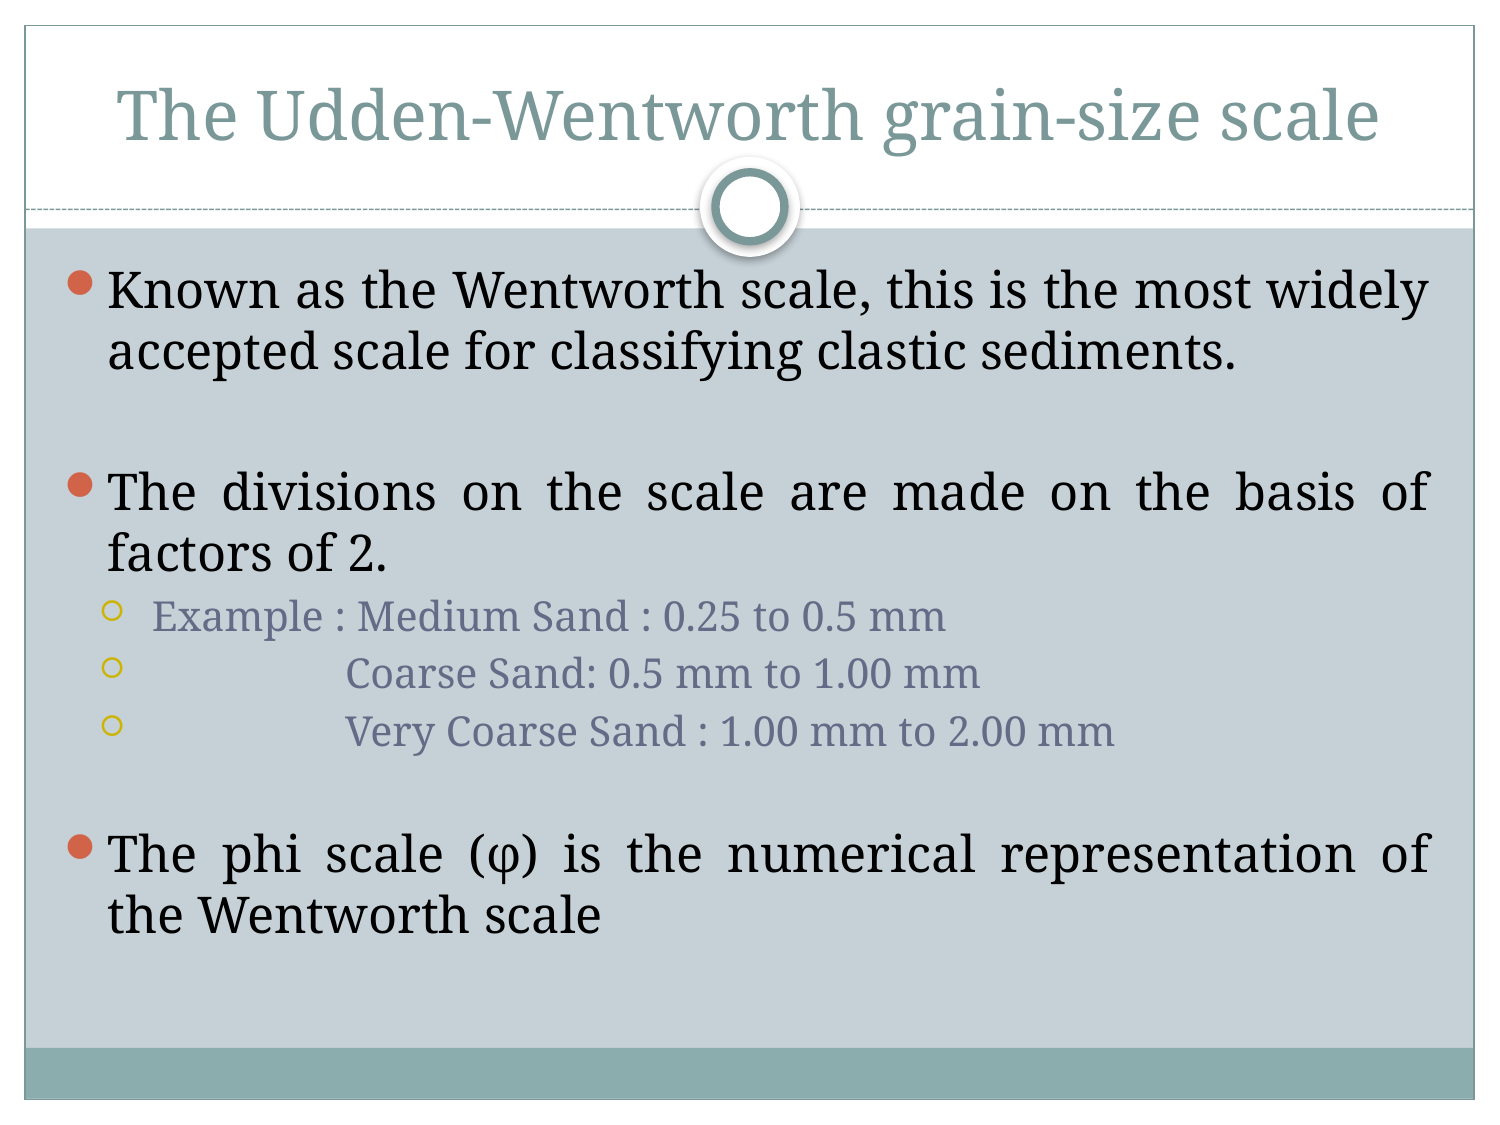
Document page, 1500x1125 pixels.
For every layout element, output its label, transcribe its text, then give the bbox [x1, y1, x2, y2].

title The Udden-Wentworth grain-size scale [49, 37, 1450, 162]
list Known as the Wentworth scale, this is the most widely accepted scale for classifying clastic sediments. The divisions on the scale are made on the basis of factors of 2. Example : Medium Sand : 0.25 to 0.5 mm Coarse Sand: 0.5 mm to 1.00 mm Very Coarse Sand : 1.00 mm to 2.00 mm The phi scale (φ) is the numerical representation of the Wentworth scale [49, 250, 1445, 1001]
